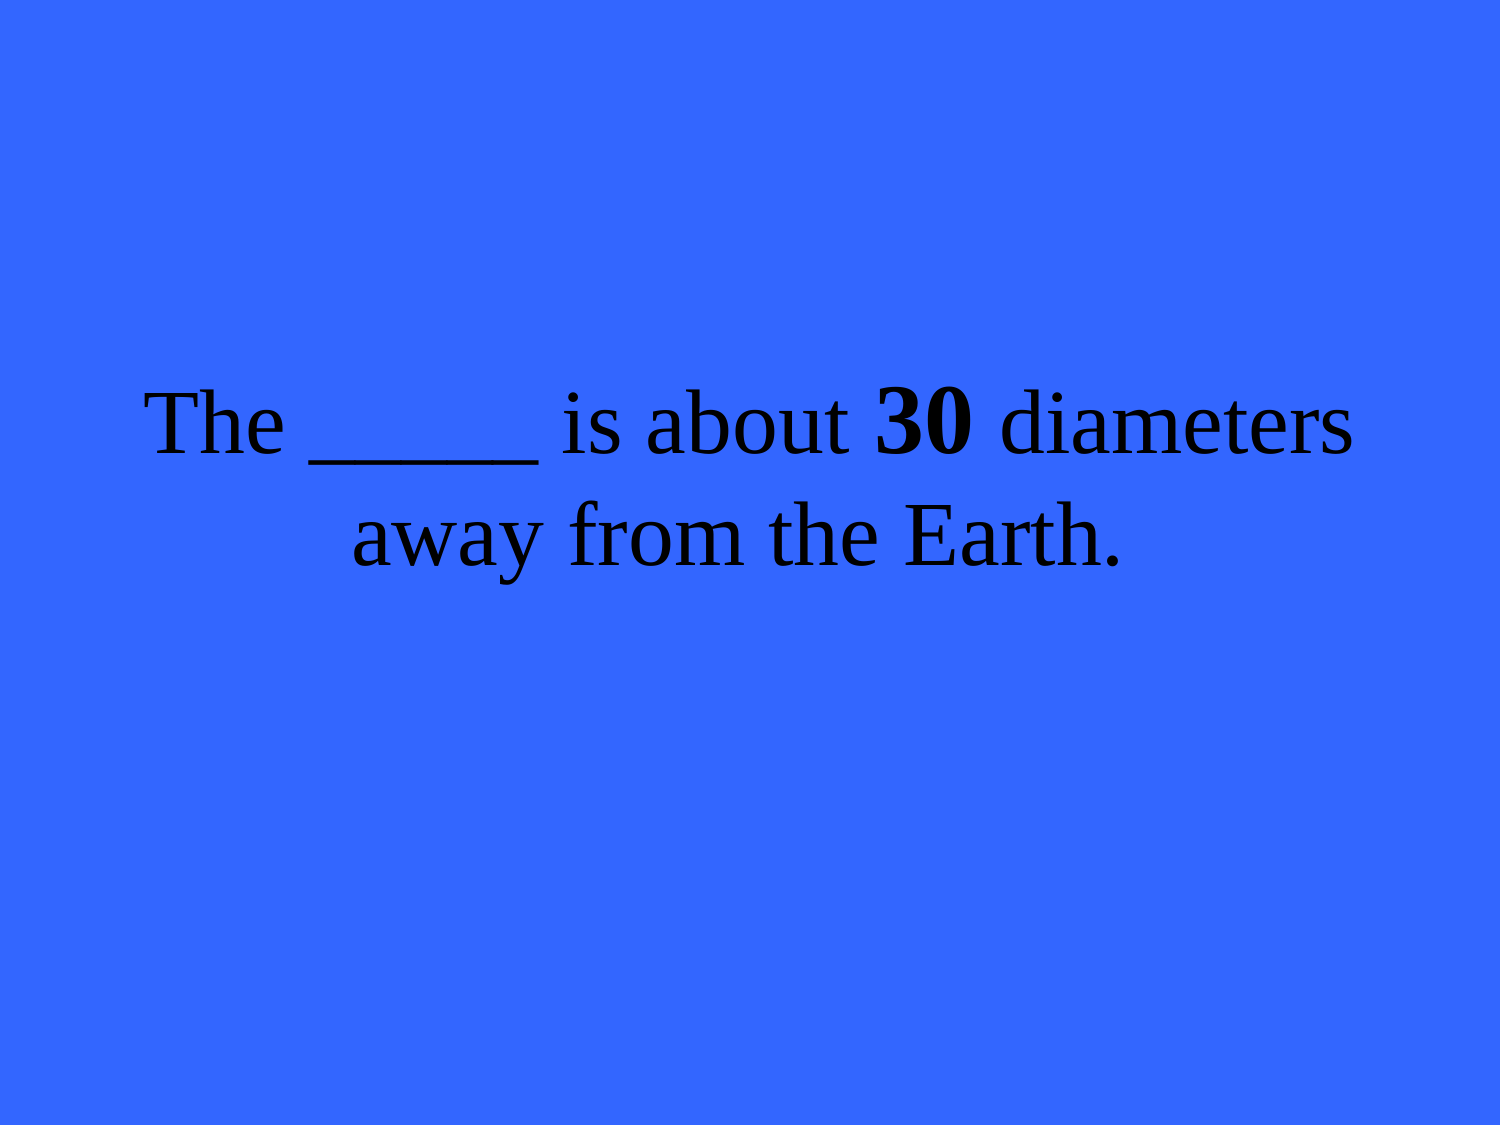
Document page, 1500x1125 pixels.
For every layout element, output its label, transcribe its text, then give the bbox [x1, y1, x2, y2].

title The _____ is about 30 diameters away from the Earth. [112, 374, 1388, 563]
